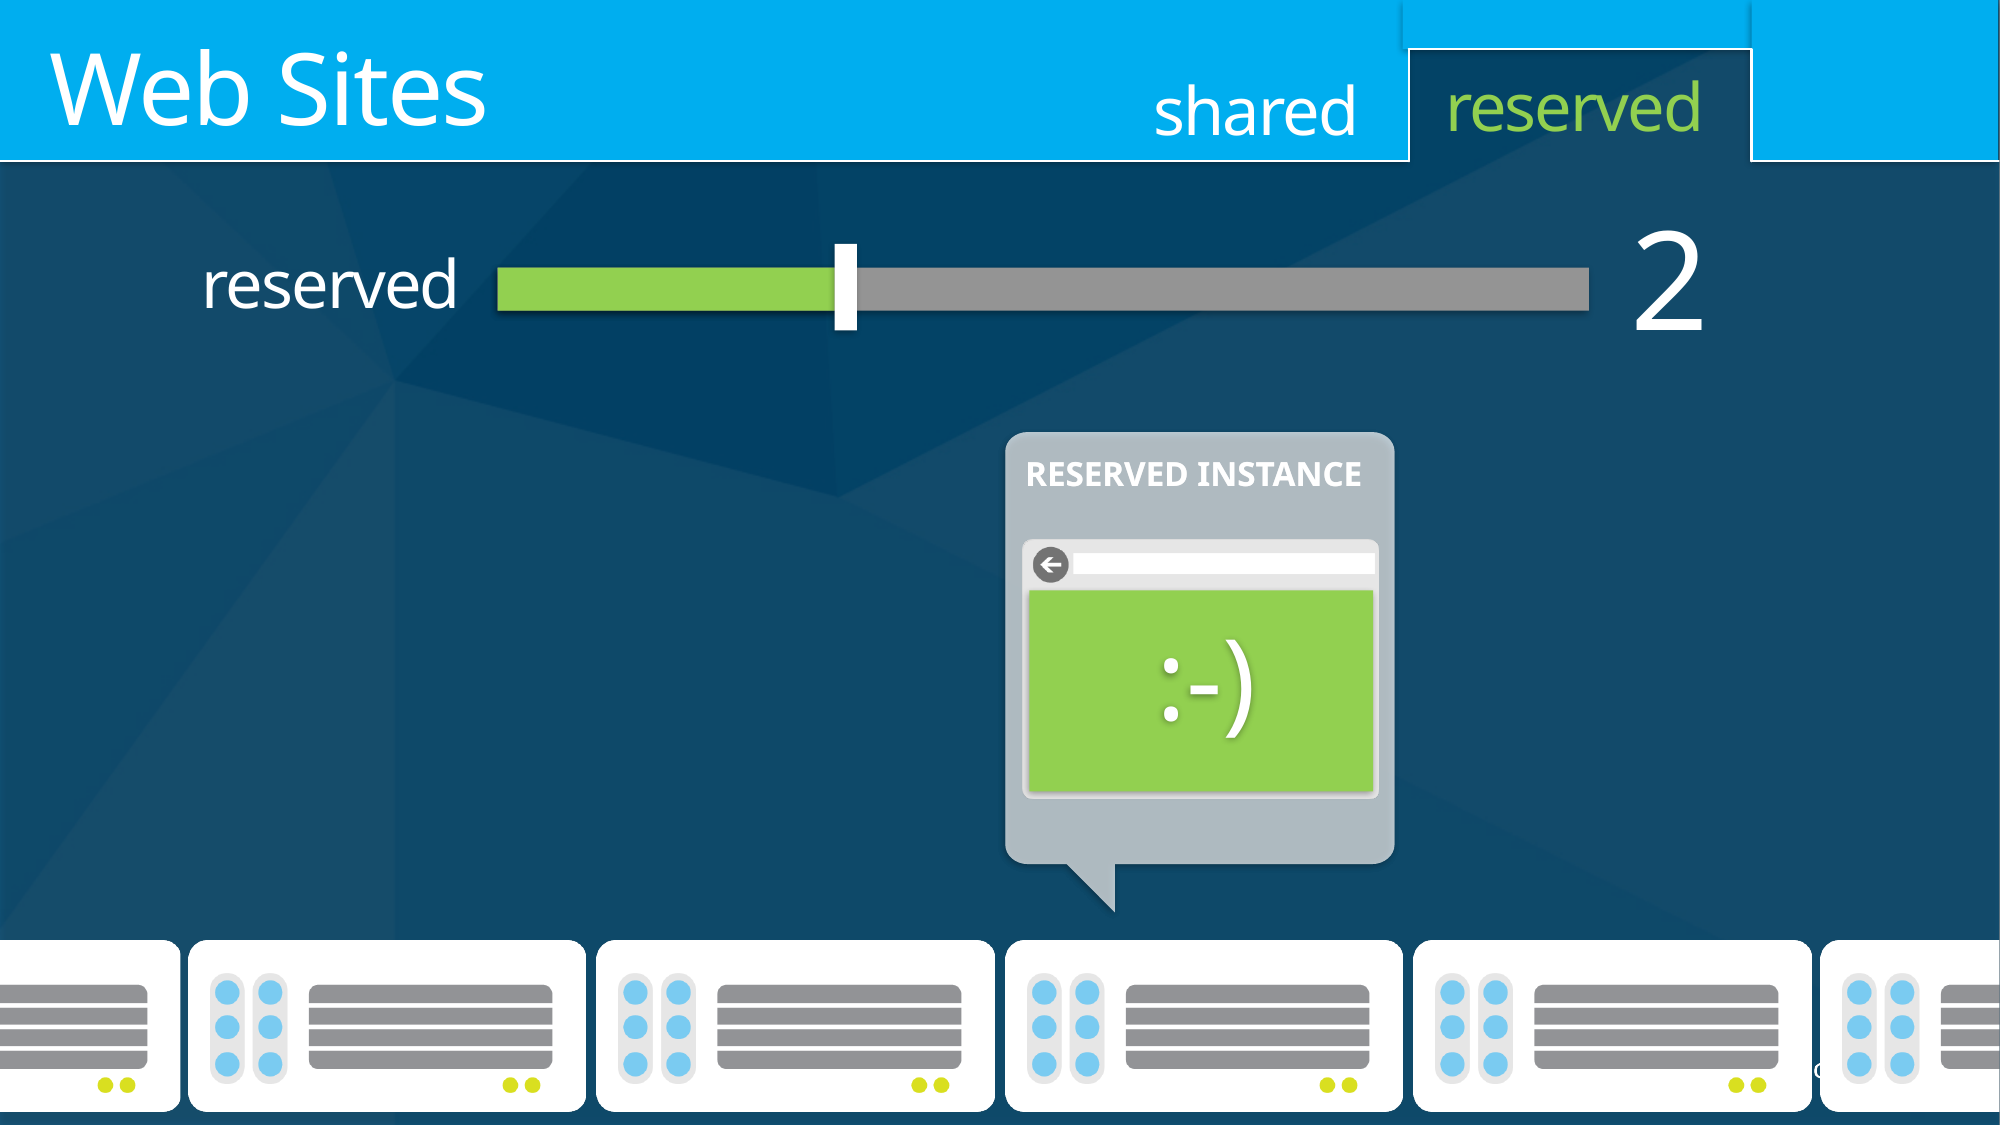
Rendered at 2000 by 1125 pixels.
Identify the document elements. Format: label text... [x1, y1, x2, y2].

picture [0, 162, 2000, 939]
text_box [0, 939, 2000, 1112]
picture [0, 1112, 2000, 1125]
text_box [0, 0, 1999, 160]
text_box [1005, 431, 1395, 913]
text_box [497, 211, 1752, 363]
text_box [1414, 57, 1747, 162]
text_box reserved [200, 251, 462, 324]
